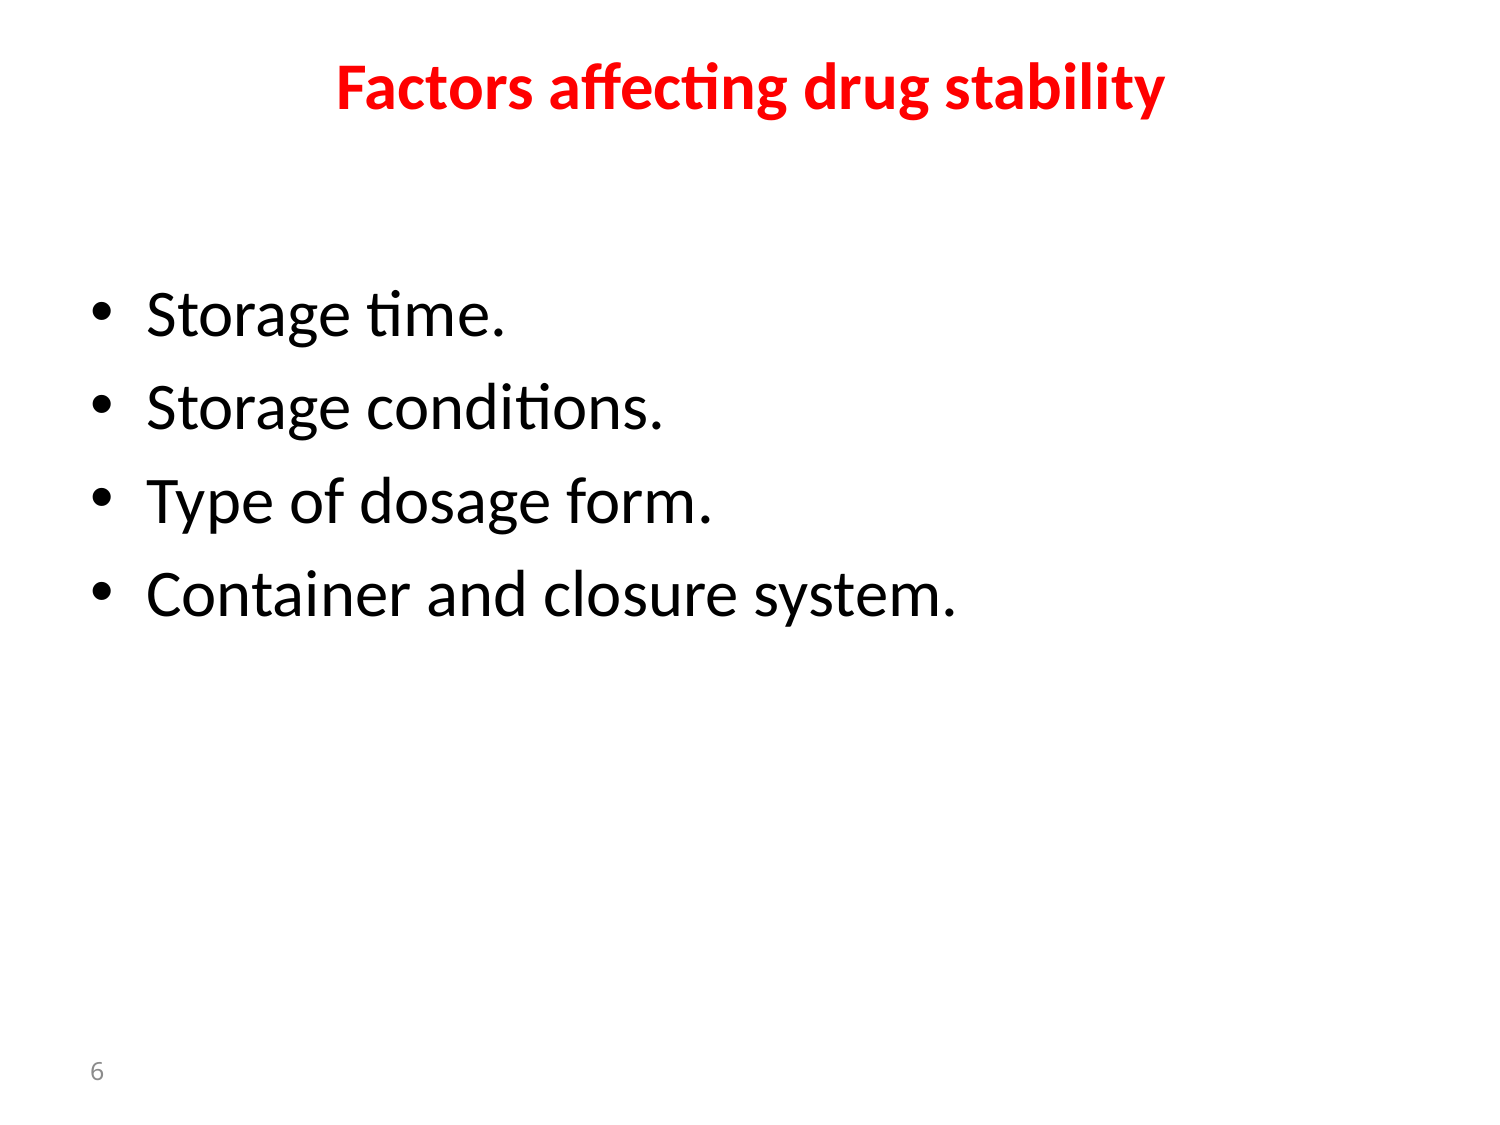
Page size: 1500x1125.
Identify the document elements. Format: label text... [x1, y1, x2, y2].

title Factors affecting drug stability [76, 30, 1427, 135]
slide_number 6 [75, 1042, 425, 1103]
list Storage time. Storage conditions. Type of dosage form. Container and closure system. [75, 262, 1425, 1005]
